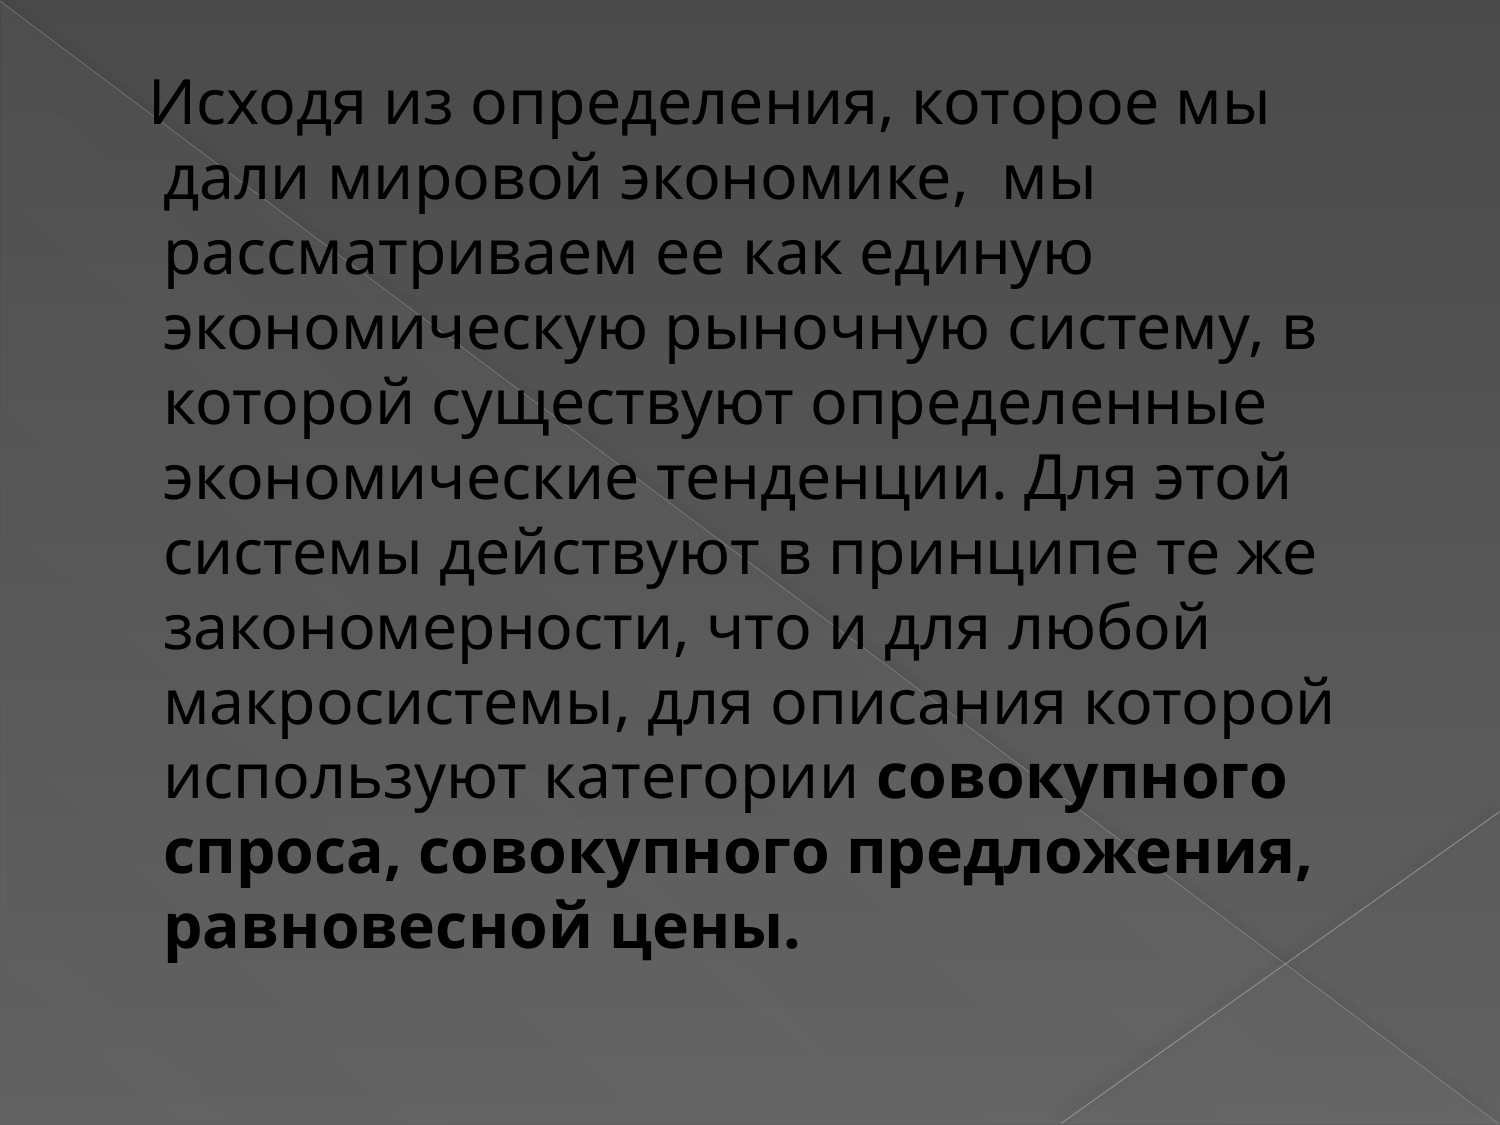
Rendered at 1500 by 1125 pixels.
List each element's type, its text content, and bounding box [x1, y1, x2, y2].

list Исходя из определения, которое мы дали мировой экономике, мы рассматриваем ее как единую экономическую рыночную систему, в которой существуют определенные экономические тенденции. Для этой системы действуют в принципе те же закономерности, что и для любой макросистемы, для описания которой используют категории совокупного спроса, совокупного предложения, равновесной цены. [75, 54, 1425, 1059]
